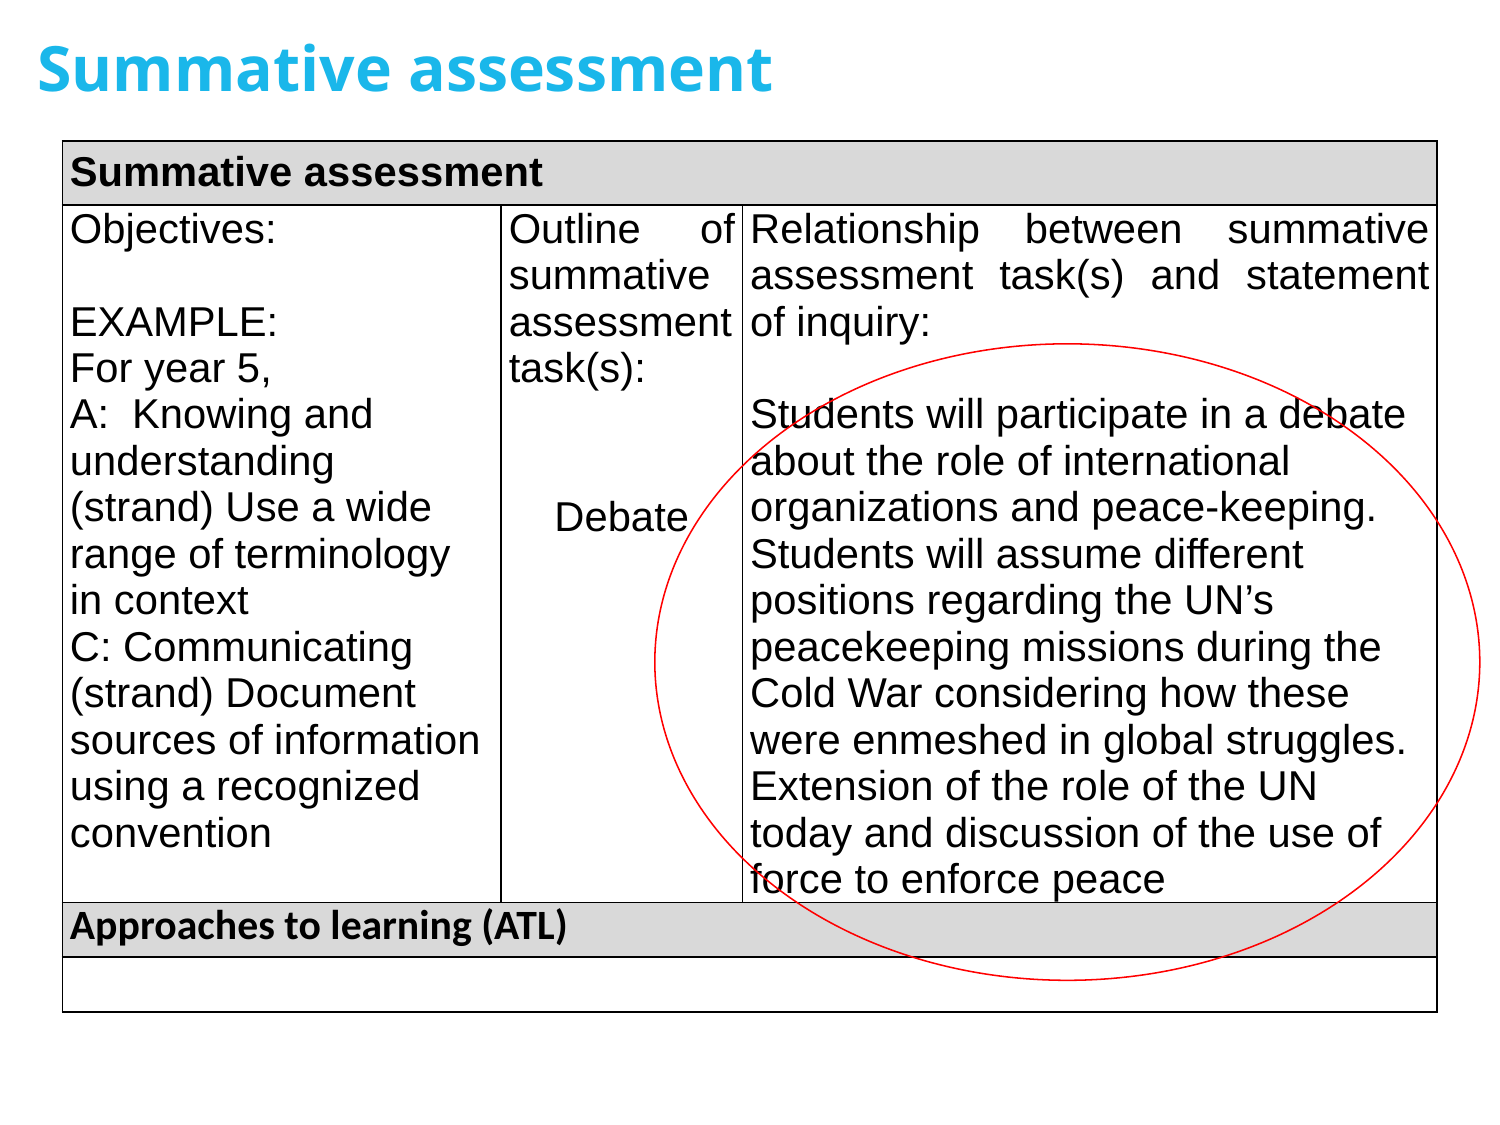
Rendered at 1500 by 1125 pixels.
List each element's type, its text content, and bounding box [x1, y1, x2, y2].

table_cell Objectives: EXAMPLE: For year 5, A: Knowing and understanding (strand) Use a wide range of terminology in context C: Communicating (strand) Document sources of information using a recognized convention [63, 206, 500, 902]
table_cell Relationship between summative assessment task(s) and statement of inquiry: Students will participate in a debate about the role of international organizations and peace-keeping. Students will assume different positions regarding the UN’s peacekeeping missions during the Cold War considering how these were enmeshed in global struggles. Extension of the role of the UN today and discussion of the use of force to enforce peace [1340, 807, 1436, 902]
table_header Summative assessment [63, 142, 1436, 204]
table_cell Approaches to learning (ATL) [63, 903, 906, 956]
table_cell Relationship between summative assessment task(s) and statement of inquiry: Students will participate in a debate about the role of international organizations and peace-keeping. Students will assume different positions regarding the UN’s peacekeeping missions during the Cold War considering how these were enmeshed in global struggles. Extension of the role of the UN today and discussion of the use of force to enforce peace [743, 206, 1436, 517]
table_cell Approaches to learning (ATL) [1229, 903, 1436, 956]
table_cell [63, 958, 1436, 1011]
title Summative assessment [37, 7, 1426, 125]
text_box [654, 343, 1480, 981]
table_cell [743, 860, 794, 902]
table_cell Outline of summative assessment task(s): Debate [502, 206, 742, 902]
